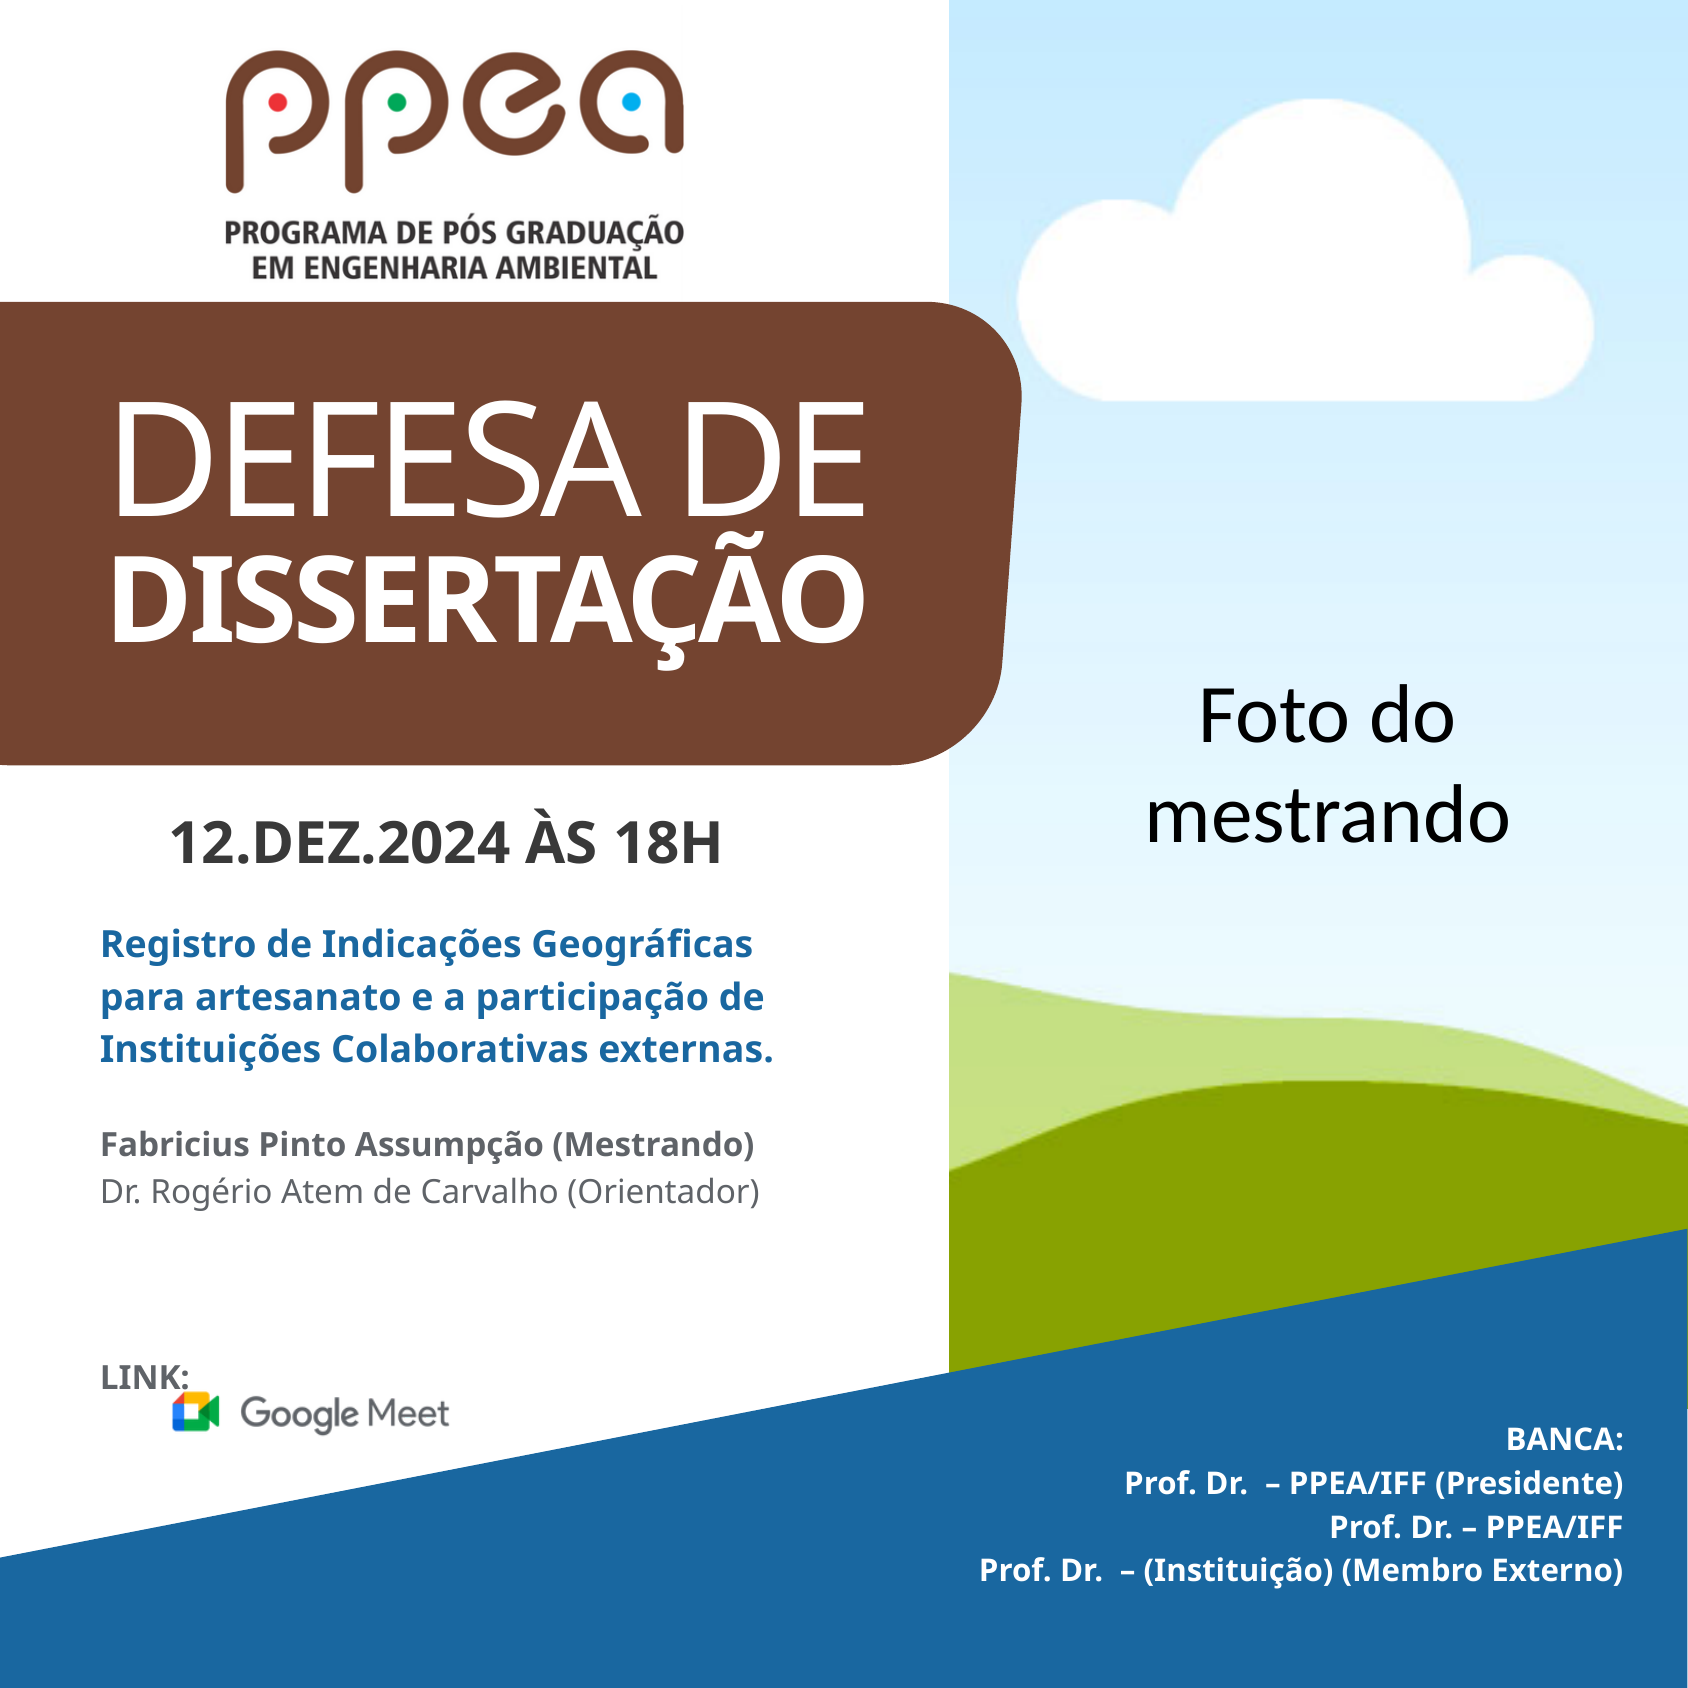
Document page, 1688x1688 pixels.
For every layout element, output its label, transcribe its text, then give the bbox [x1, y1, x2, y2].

text_box Registro de Indicações Geográficas para artesanato e a participação de Instituições Colaborativas externas. Fabricius Pinto Assumpção (Mestrando) Dr. Rogério Atem de Carvalho (Orientador) LINK: [100, 912, 850, 1397]
text_box [224, 244, 686, 300]
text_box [0, 0, 946, 236]
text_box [0, 1400, 1688, 1688]
text_box 12.DEZ.2024 ÀS 18H [168, 818, 943, 876]
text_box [0, 301, 1022, 766]
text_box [948, 0, 1688, 1397]
